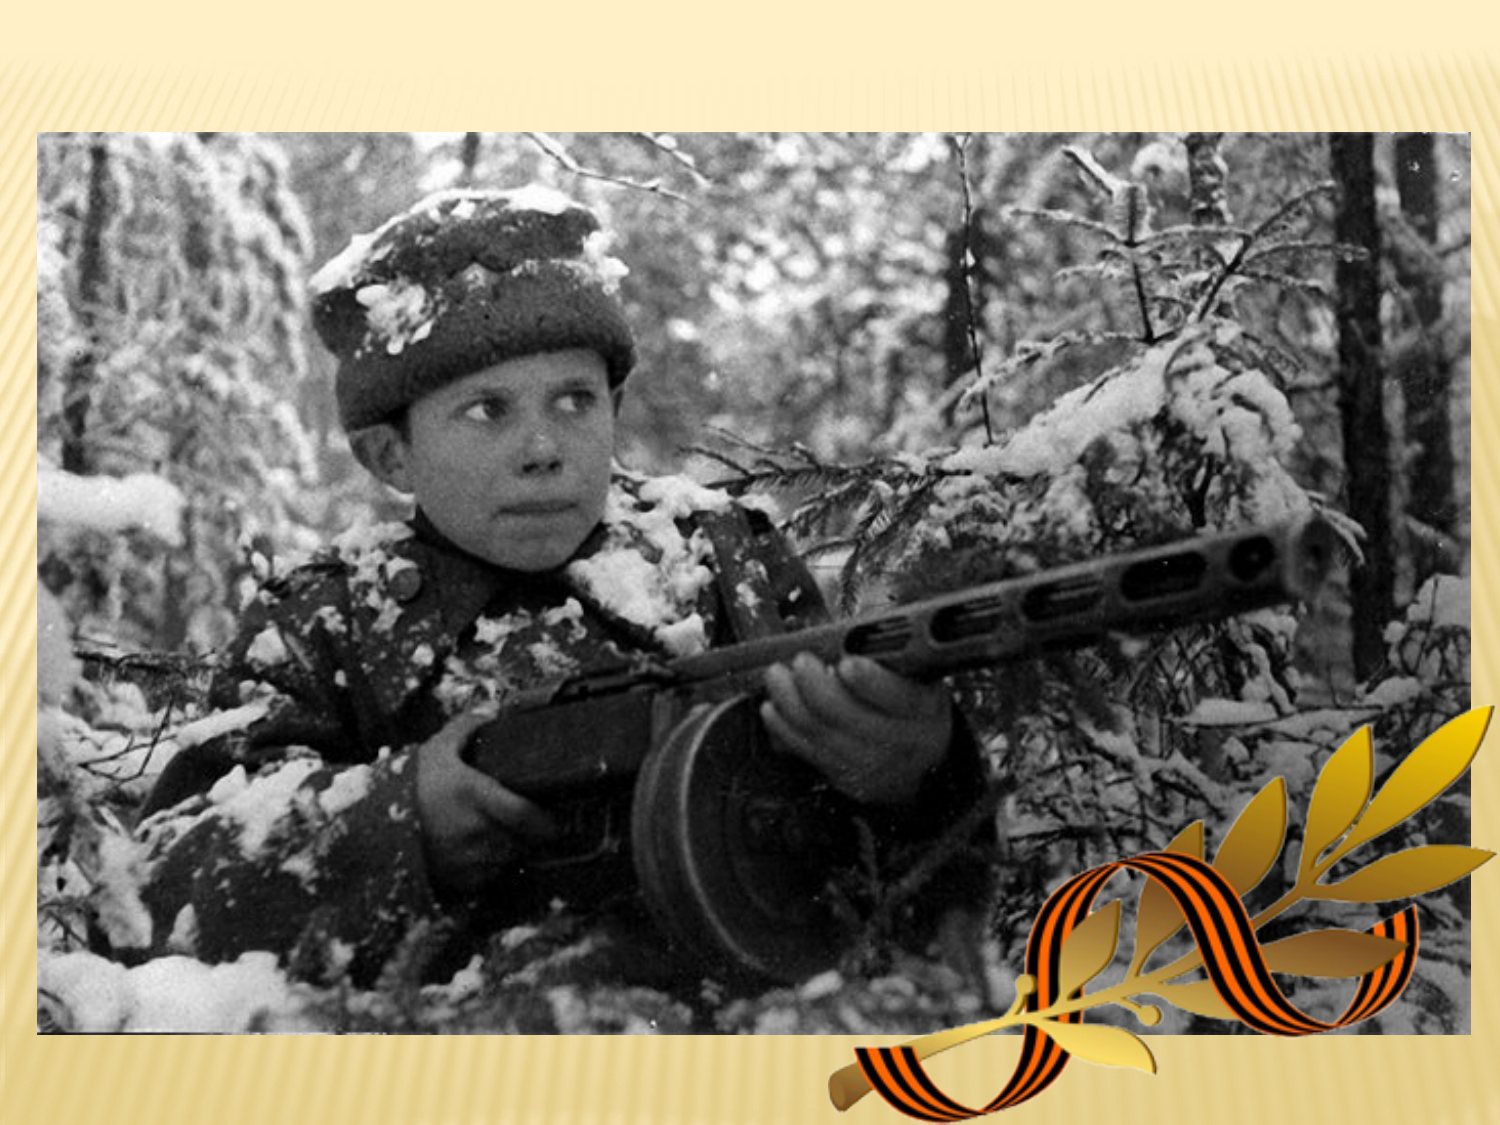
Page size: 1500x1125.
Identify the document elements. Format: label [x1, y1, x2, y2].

picture [37, 131, 1500, 1125]
